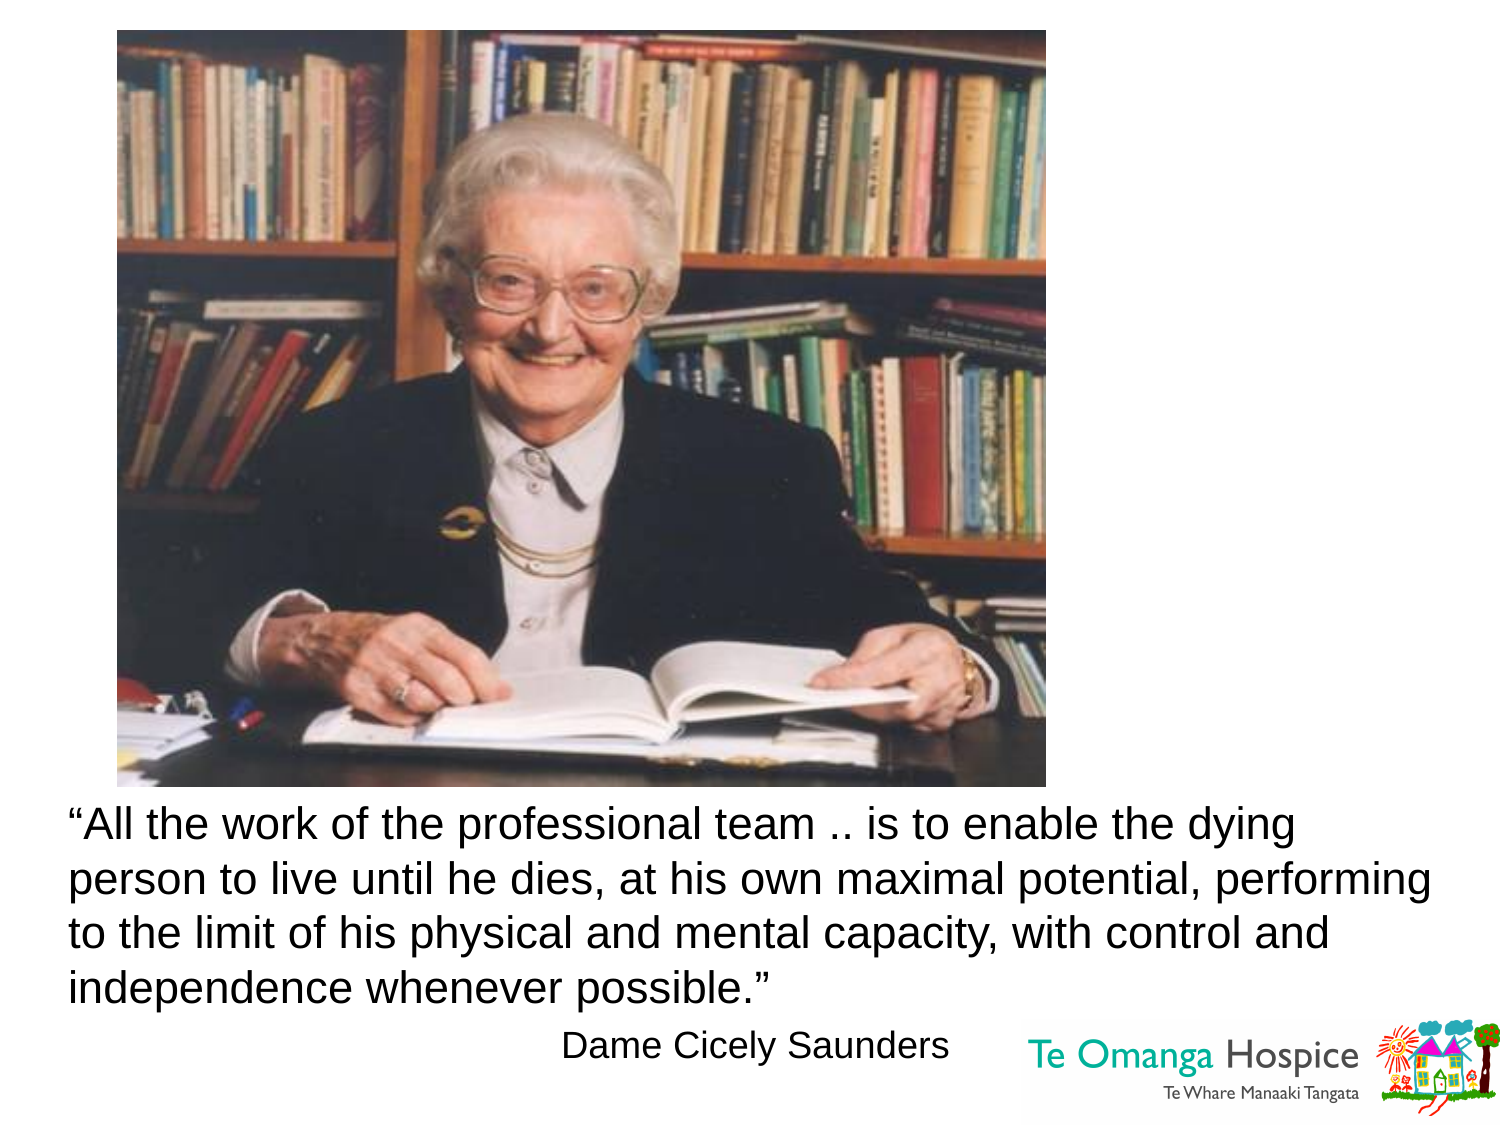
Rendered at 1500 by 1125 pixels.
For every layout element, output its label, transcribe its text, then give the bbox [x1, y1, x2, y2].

picture [117, 30, 1046, 788]
subtitle “All the work of the professional team .. is to enable the dying person to live until he dies, at his own maximal potential, performing to the limit of his physical and mental capacity, with control and independence whenever possible.” Dame Cicely Saunders [53, 786, 1459, 1083]
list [1021, 1019, 1500, 1125]
